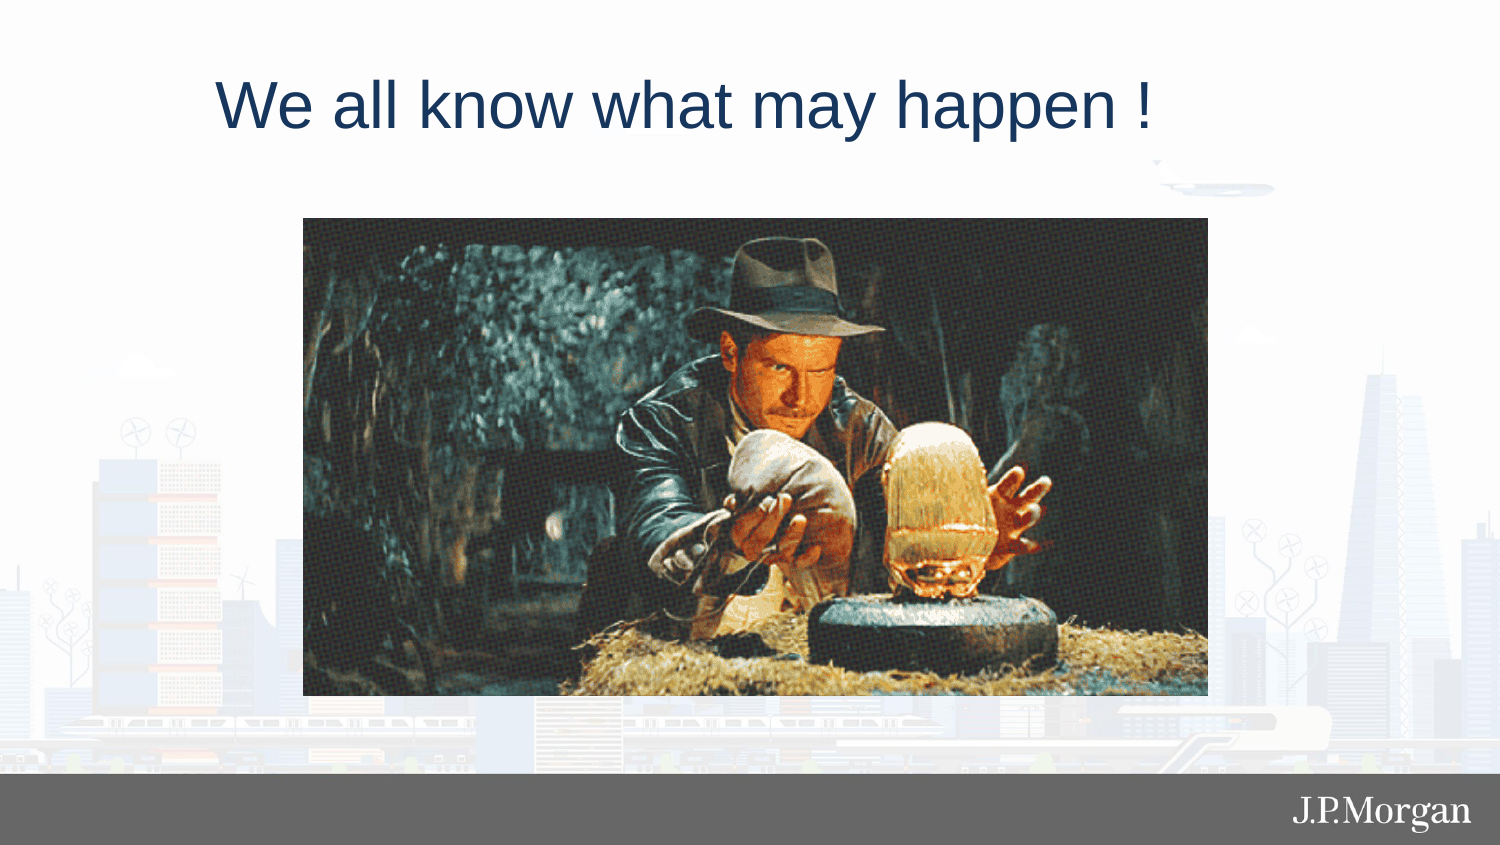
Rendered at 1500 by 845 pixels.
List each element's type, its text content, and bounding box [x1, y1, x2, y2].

text_box We all know what may happen ! [215, 52, 1321, 143]
picture [0, 0, 1500, 845]
